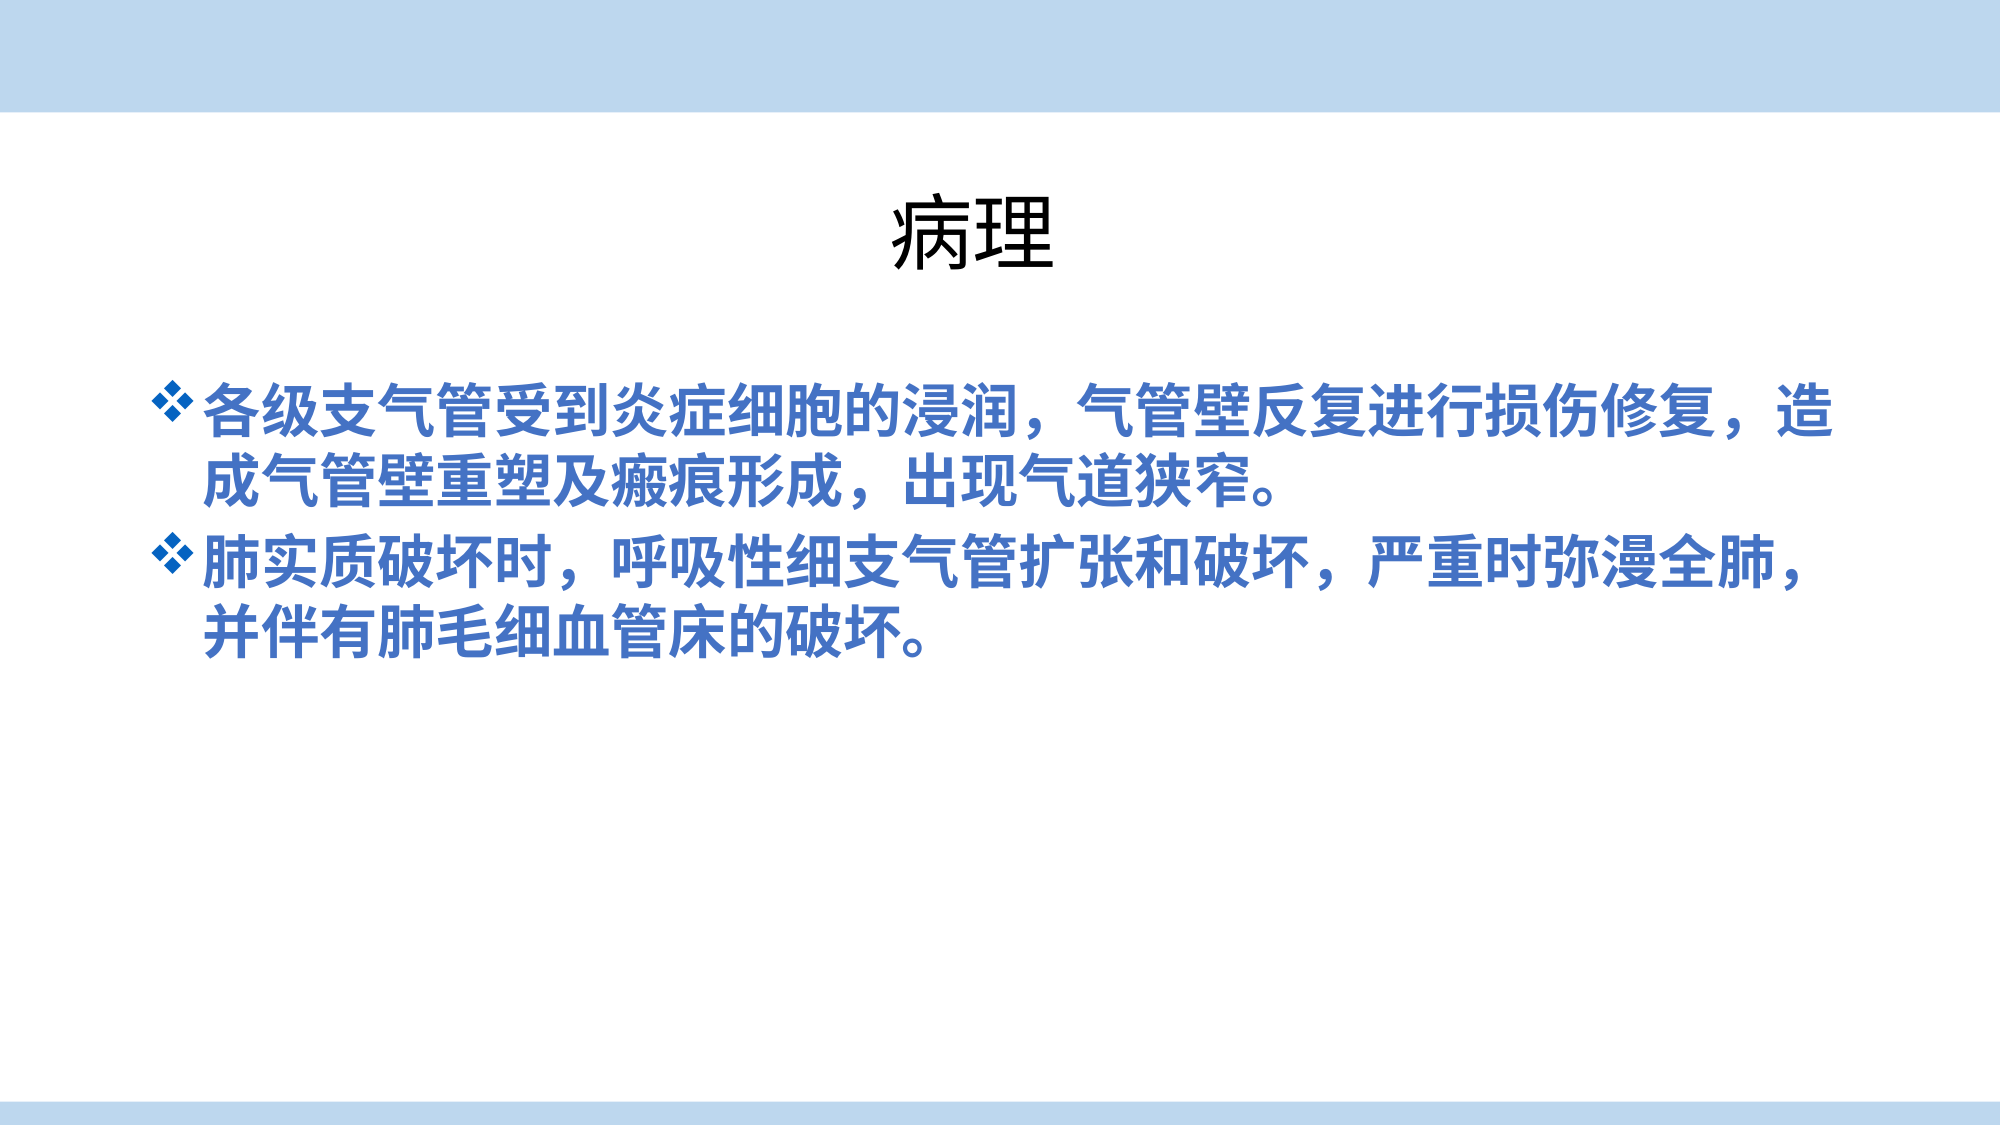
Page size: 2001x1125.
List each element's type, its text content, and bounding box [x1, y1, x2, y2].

text_box 各级支气管受到炎症细胞的浸润，气管壁反复进行损伤修复，造成气管壁重塑及瘢痕形成，出现气道狭窄。 肺实质破坏时，呼吸性细支气管扩张和破坏，严重时弥漫全肺，并伴有肺毛细血管床的破坏。 [131, 366, 1895, 1125]
text_box 病理 [874, 173, 1071, 288]
